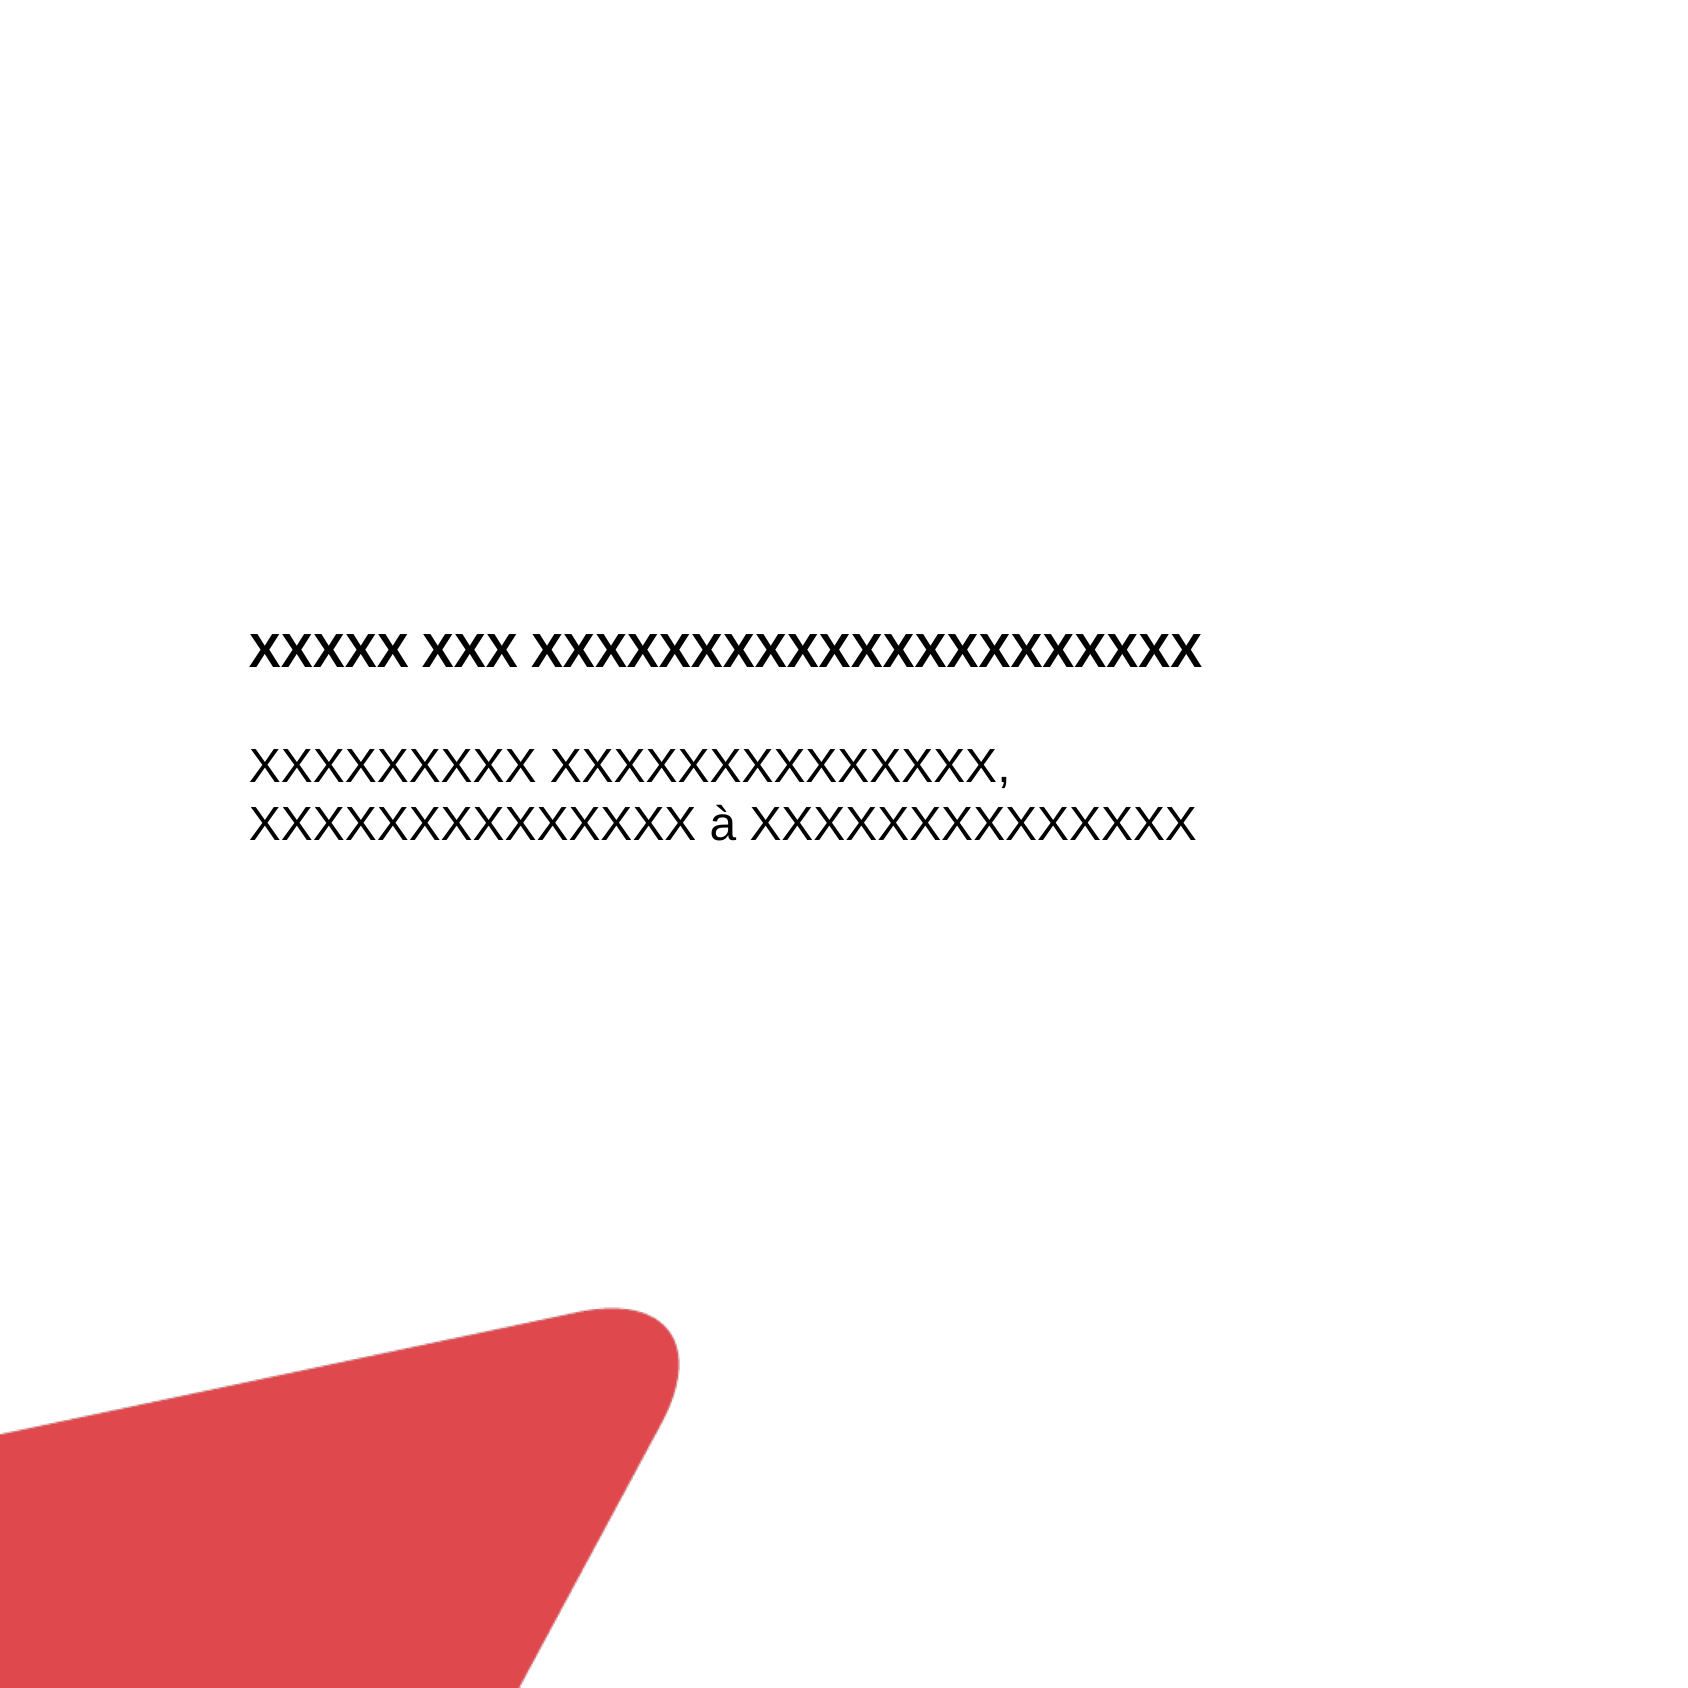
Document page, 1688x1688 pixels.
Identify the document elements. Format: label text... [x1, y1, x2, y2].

picture [0, 0, 1688, 1688]
text_box XXXXX XXX XXXXXXXXXXXXXXXXXXXXX XXXXXXXXX XXXXXXXXXXXXXX, XXXXXXXXXXXXXX à XXXXXXXXXXXXXX [234, 604, 1571, 1013]
